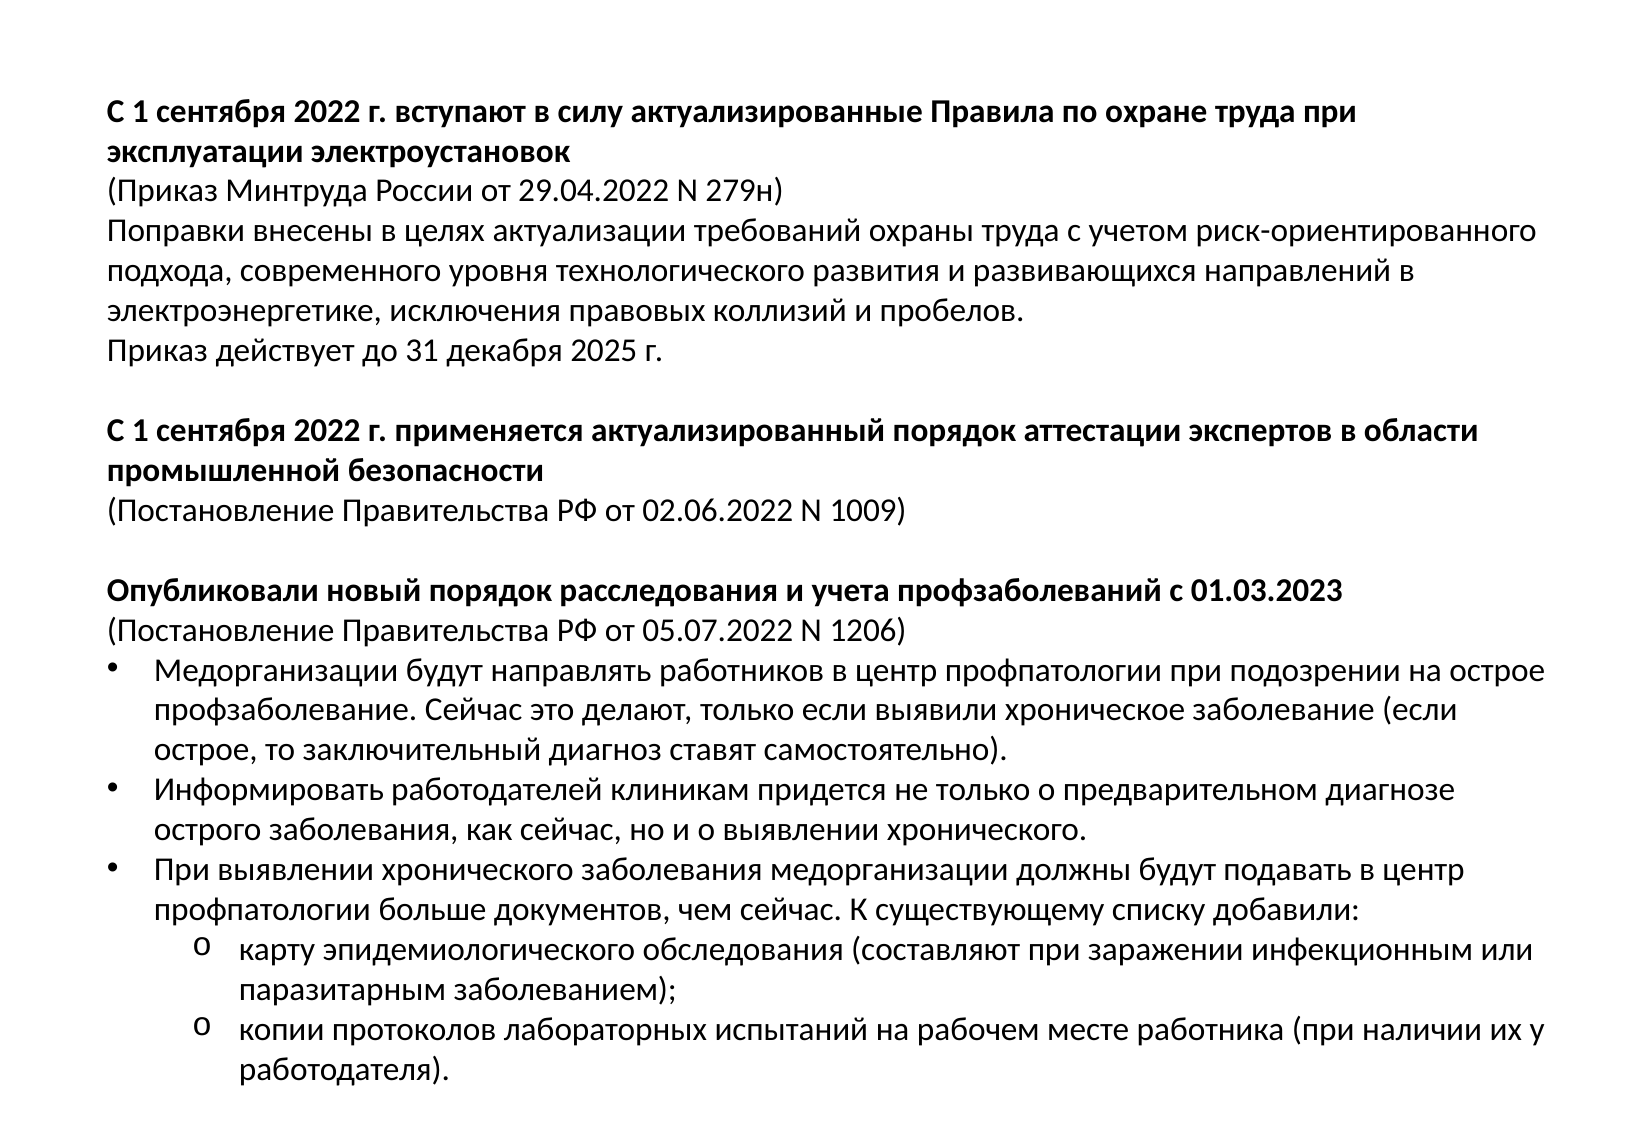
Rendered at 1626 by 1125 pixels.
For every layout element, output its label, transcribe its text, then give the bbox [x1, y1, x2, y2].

text_box С 1 сентября 2022 г. вступают в силу актуализированные Правила по охране труда при эксплуатации электроустановок (Приказ Минтруда России от 29.04.2022 N 279н) Поправки внесены в целях актуализации требований охраны труда с учетом риск-ориентированного подхода, современного уровня технологического развития и развивающихся направлений в электроэнергетике, исключения правовых коллизий и пробелов. Приказ действует до 31 декабря 2025 г. С 1 сентября 2022 г. применяется актуализированный порядок аттестации экспертов в области промышленной безопасности (Постановление Правительства РФ от 02.06.2022 N 1009) Опубликовали новый порядок расследования и учета профзаболеваний с 01.03.2023 (Постановление Правительства РФ от 05.07.2022 N 1206) Медорганизации будут направлять работников в центр профпатологии при подозрении на острое профзаболевание. Сейчас это делают, только если выявили хроническое заболевание (если острое, то заключительный диагноз ставят самостоятельно). Информировать работодателей клиникам придется не только о предварительном диагнозе острого заболевания, как сейчас, но и о выявлении хронического. При выявлении хронического заболевания медорганизации должны будут подавать в центр профпатологии больше документов, чем сейчас. К существующему списку добавили: карту эпидемиологического обследования (составляют при заражении инфекционным или паразитарным заболеванием); копии протоколов лабораторных испытаний на рабочем месте работника (при наличии их у работодателя). [92, 81, 1568, 1095]
